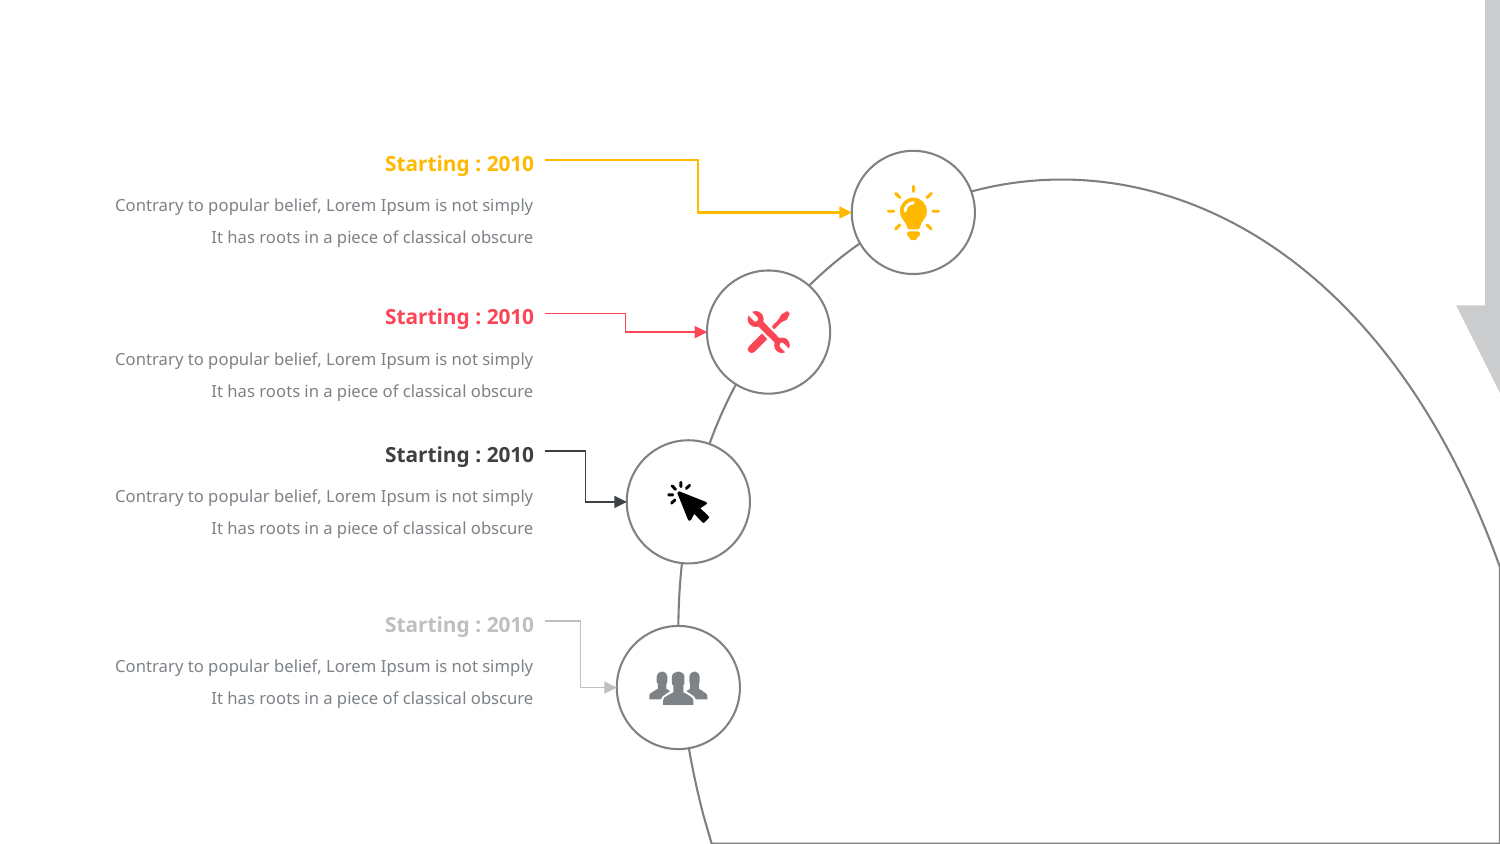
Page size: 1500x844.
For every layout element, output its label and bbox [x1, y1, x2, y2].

text_box [894, 223, 902, 231]
text_box [544, 313, 708, 333]
text_box [685, 483, 691, 490]
picture [811, 286, 1500, 844]
text_box [678, 382, 806, 844]
text_box [649, 671, 708, 705]
text_box [544, 620, 617, 688]
text_box [544, 159, 853, 213]
text_box [707, 270, 810, 394]
text_box [894, 192, 902, 199]
text_box [747, 311, 790, 354]
text_box [627, 440, 750, 564]
text_box [899, 197, 927, 230]
text_box [912, 184, 916, 194]
text_box [926, 192, 933, 199]
text_box [907, 231, 920, 241]
text_box [809, 179, 1322, 286]
text_box [102, 143, 546, 701]
text_box [926, 224, 933, 231]
text_box [617, 625, 740, 750]
text_box [544, 450, 628, 503]
text_box [670, 484, 710, 523]
text_box [886, 209, 896, 213]
text_box [852, 150, 975, 275]
